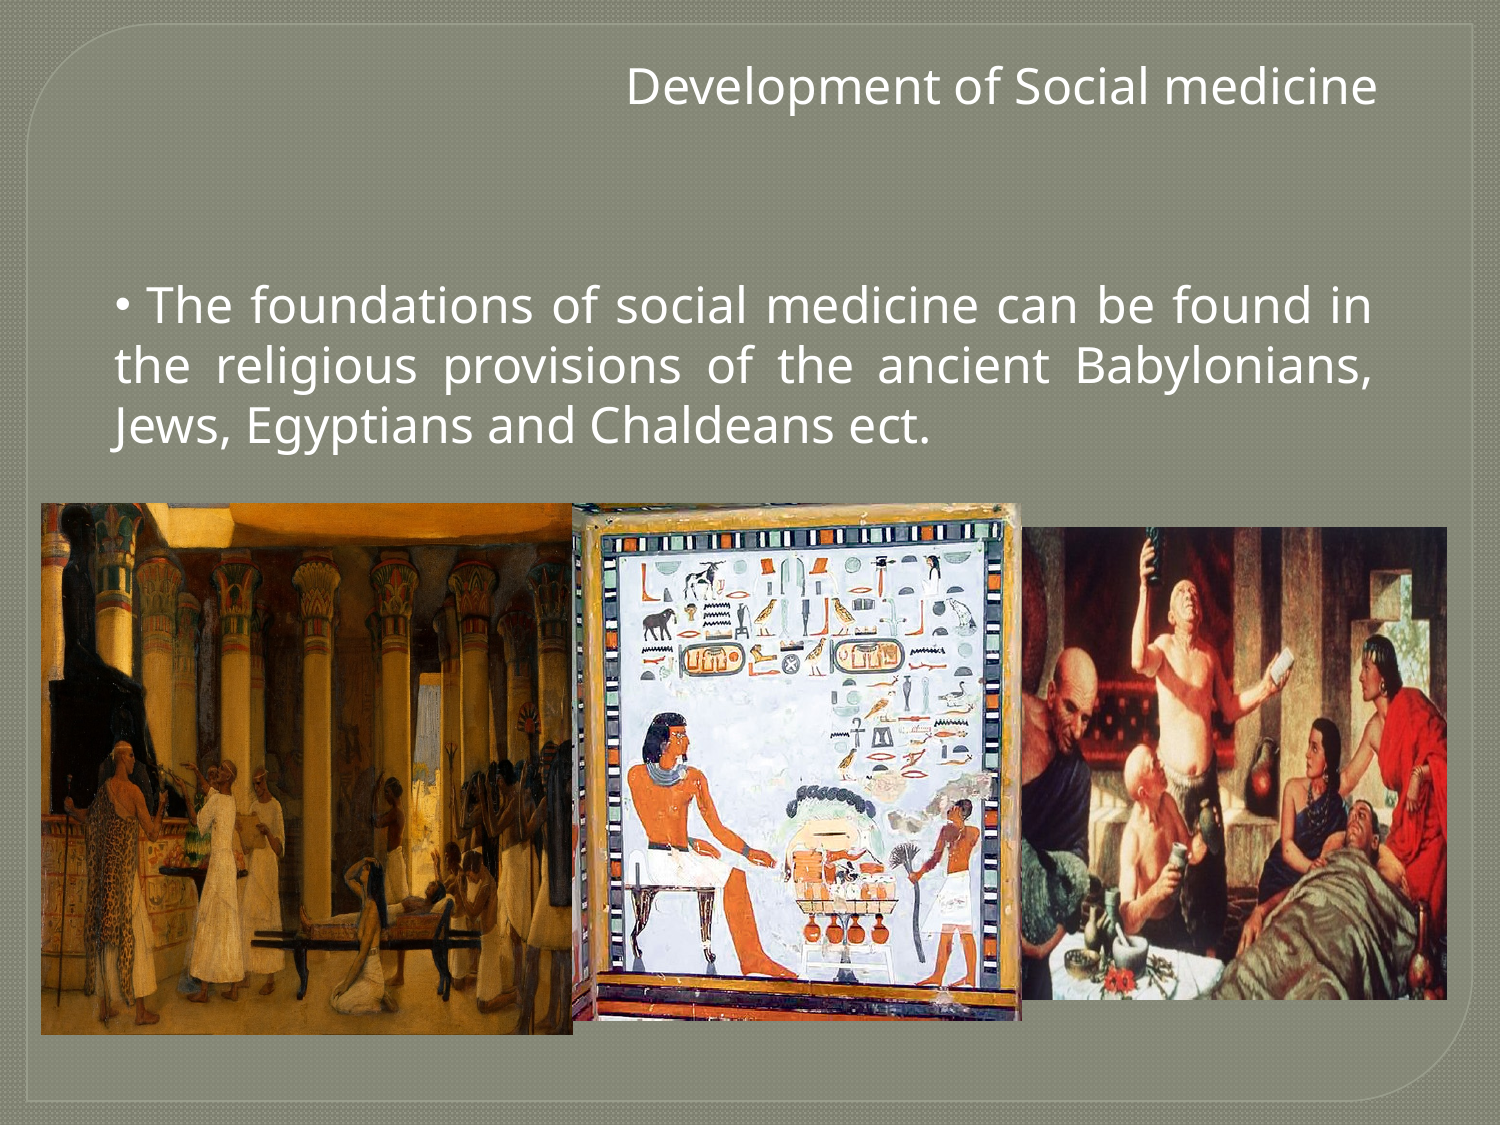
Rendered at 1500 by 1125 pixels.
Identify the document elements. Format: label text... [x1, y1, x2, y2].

picture [41, 503, 1448, 1036]
text_box Development of Social medicine [492, 46, 1407, 122]
text_box The foundations of social medicine can be found in the religious provisions of the ancient Babylonians, Jews, Egyptians and Chaldeans ect. [100, 265, 1390, 461]
